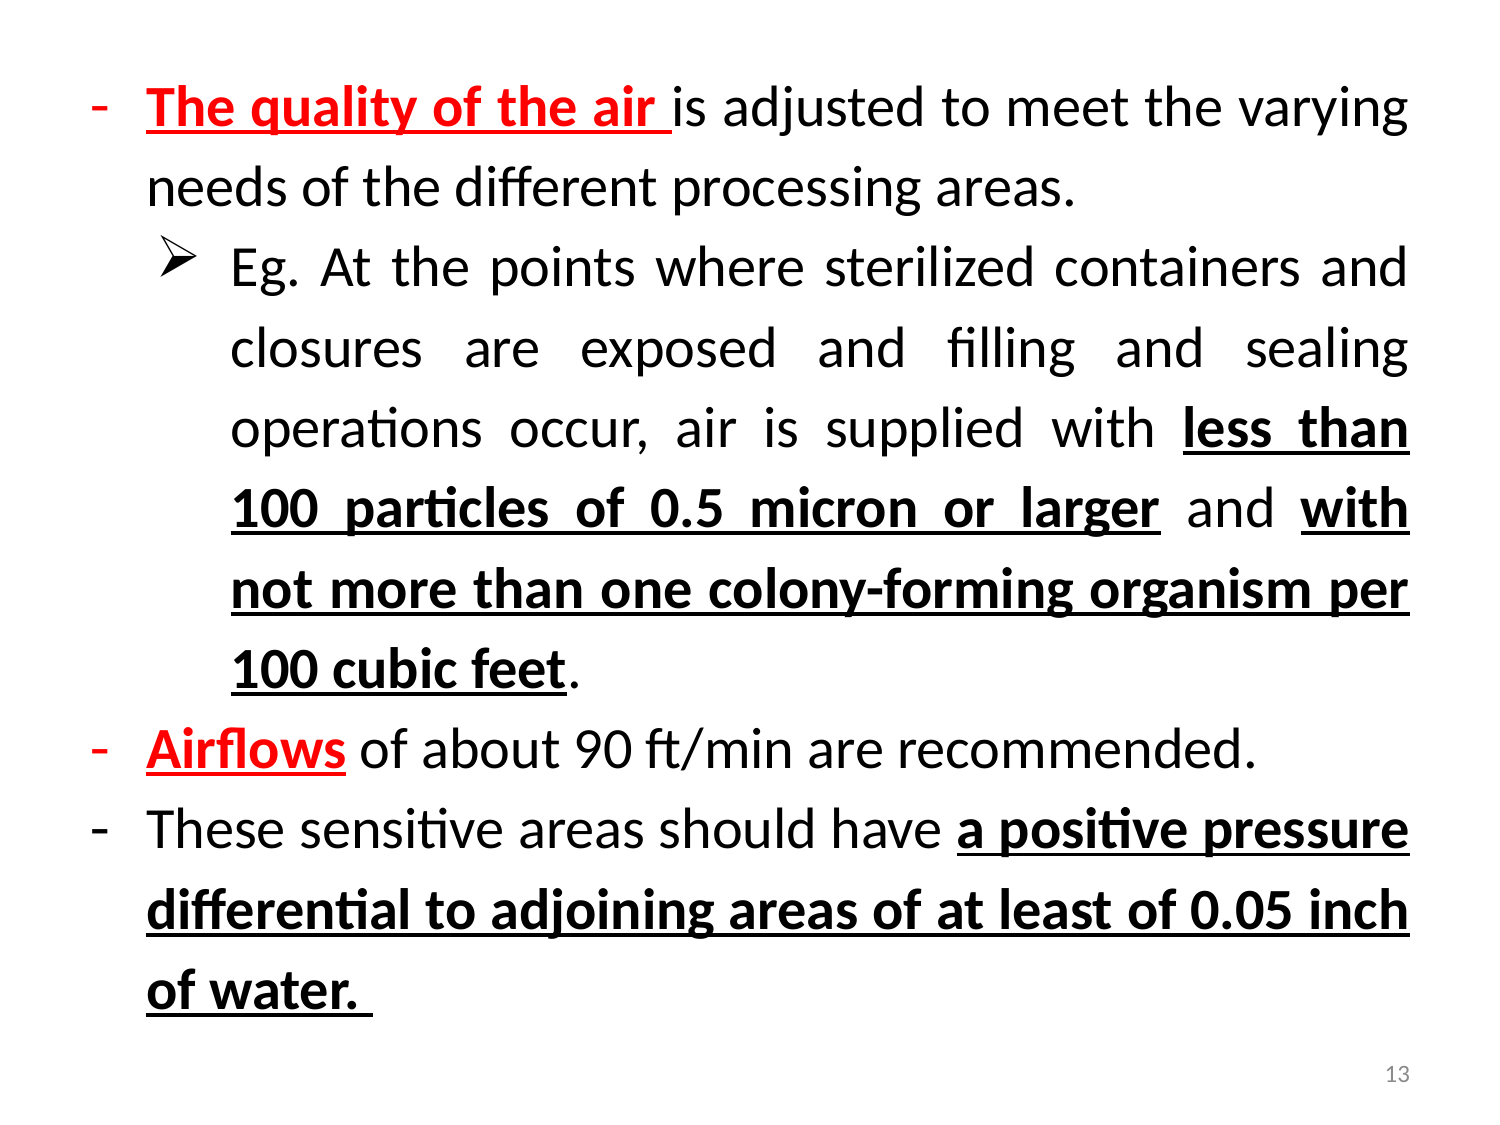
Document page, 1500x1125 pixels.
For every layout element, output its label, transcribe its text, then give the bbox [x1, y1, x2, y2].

list The quality of the air is adjusted to meet the varying needs of the different processing areas. Eg. At the points where sterilized containers and closures are exposed and filling and sealing operations occur, air is supplied with less than 100 particles of 0.5 micron or larger and with not more than one colony-forming organism per 100 cubic feet. Airflows of about 90 ft/min are recommended. These sensitive areas should have a positive pressure differential to adjoining areas of at least of 0.05 inch of water. [75, 50, 1425, 1050]
slide_number 13 [1074, 1042, 1425, 1103]
